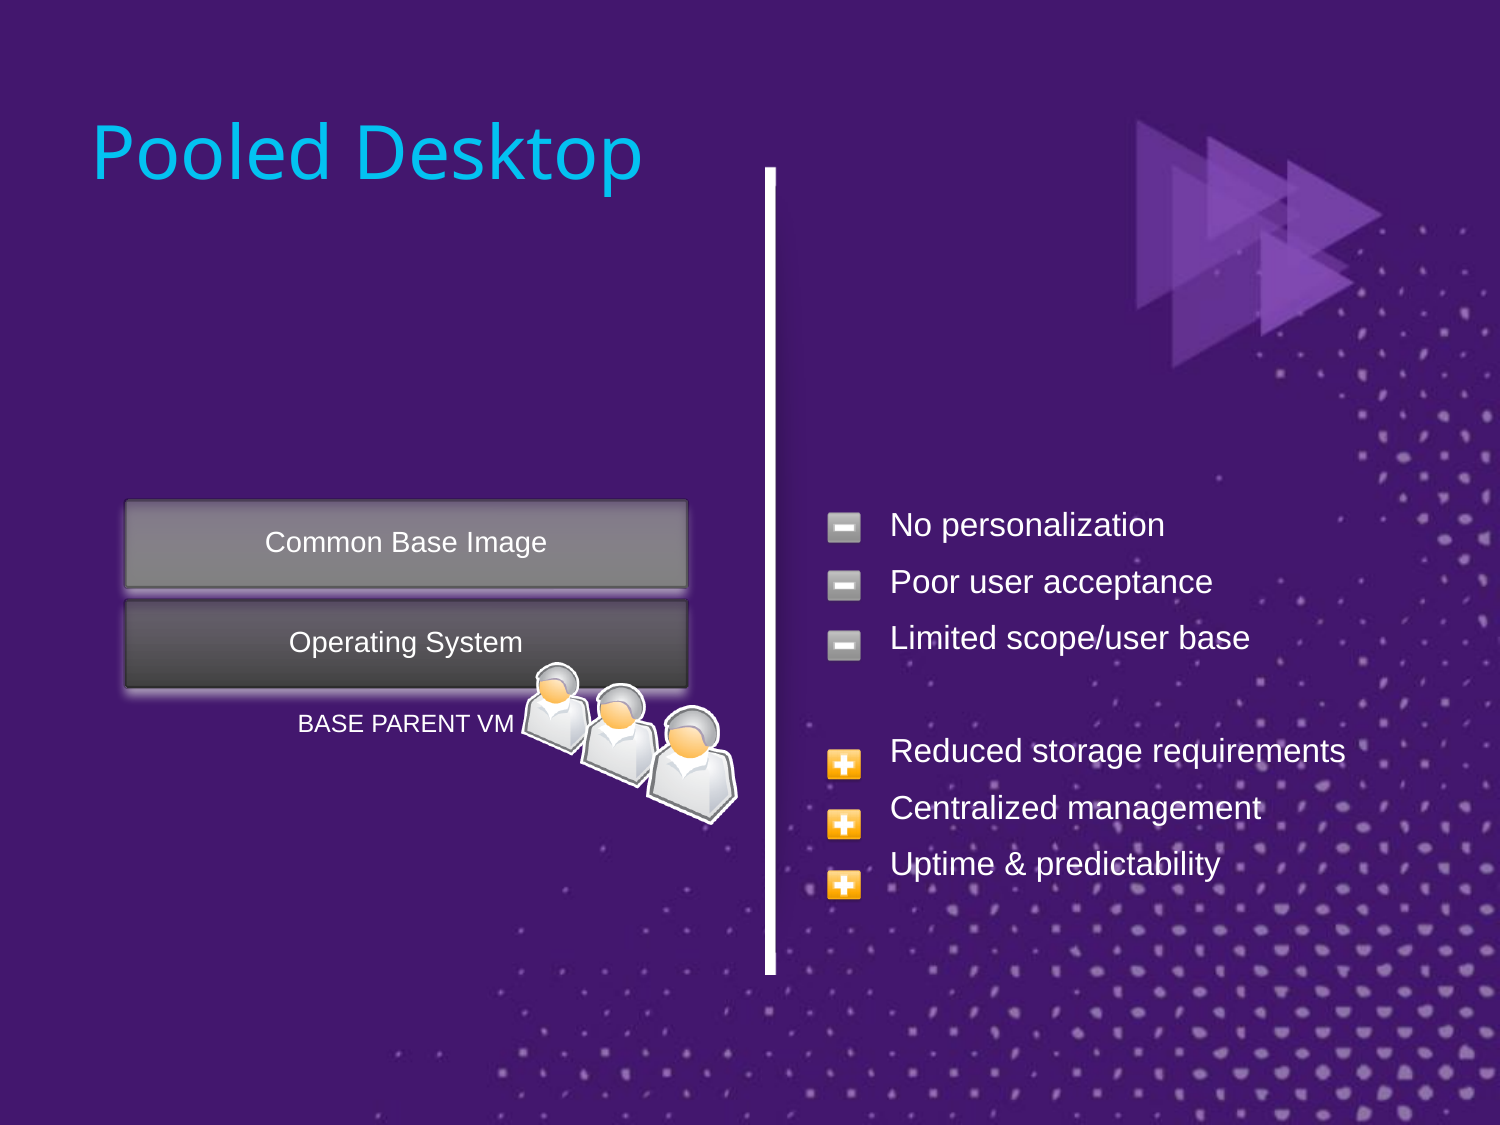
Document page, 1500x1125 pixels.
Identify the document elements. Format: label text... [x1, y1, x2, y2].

title Pooled Desktop [75, 56, 1425, 244]
picture [0, 0, 1500, 1125]
text_box No personalization Poor user acceptance Limited scope/user base Reduced storage requirements Centralized management Uptime & predictability [874, 495, 1474, 890]
text_box BASE PARENT VM [174, 699, 516, 745]
text_box Operating System [174, 615, 638, 666]
text_box Common Base Image [174, 515, 638, 566]
text_box [125, 599, 688, 688]
text_box [125, 499, 688, 588]
